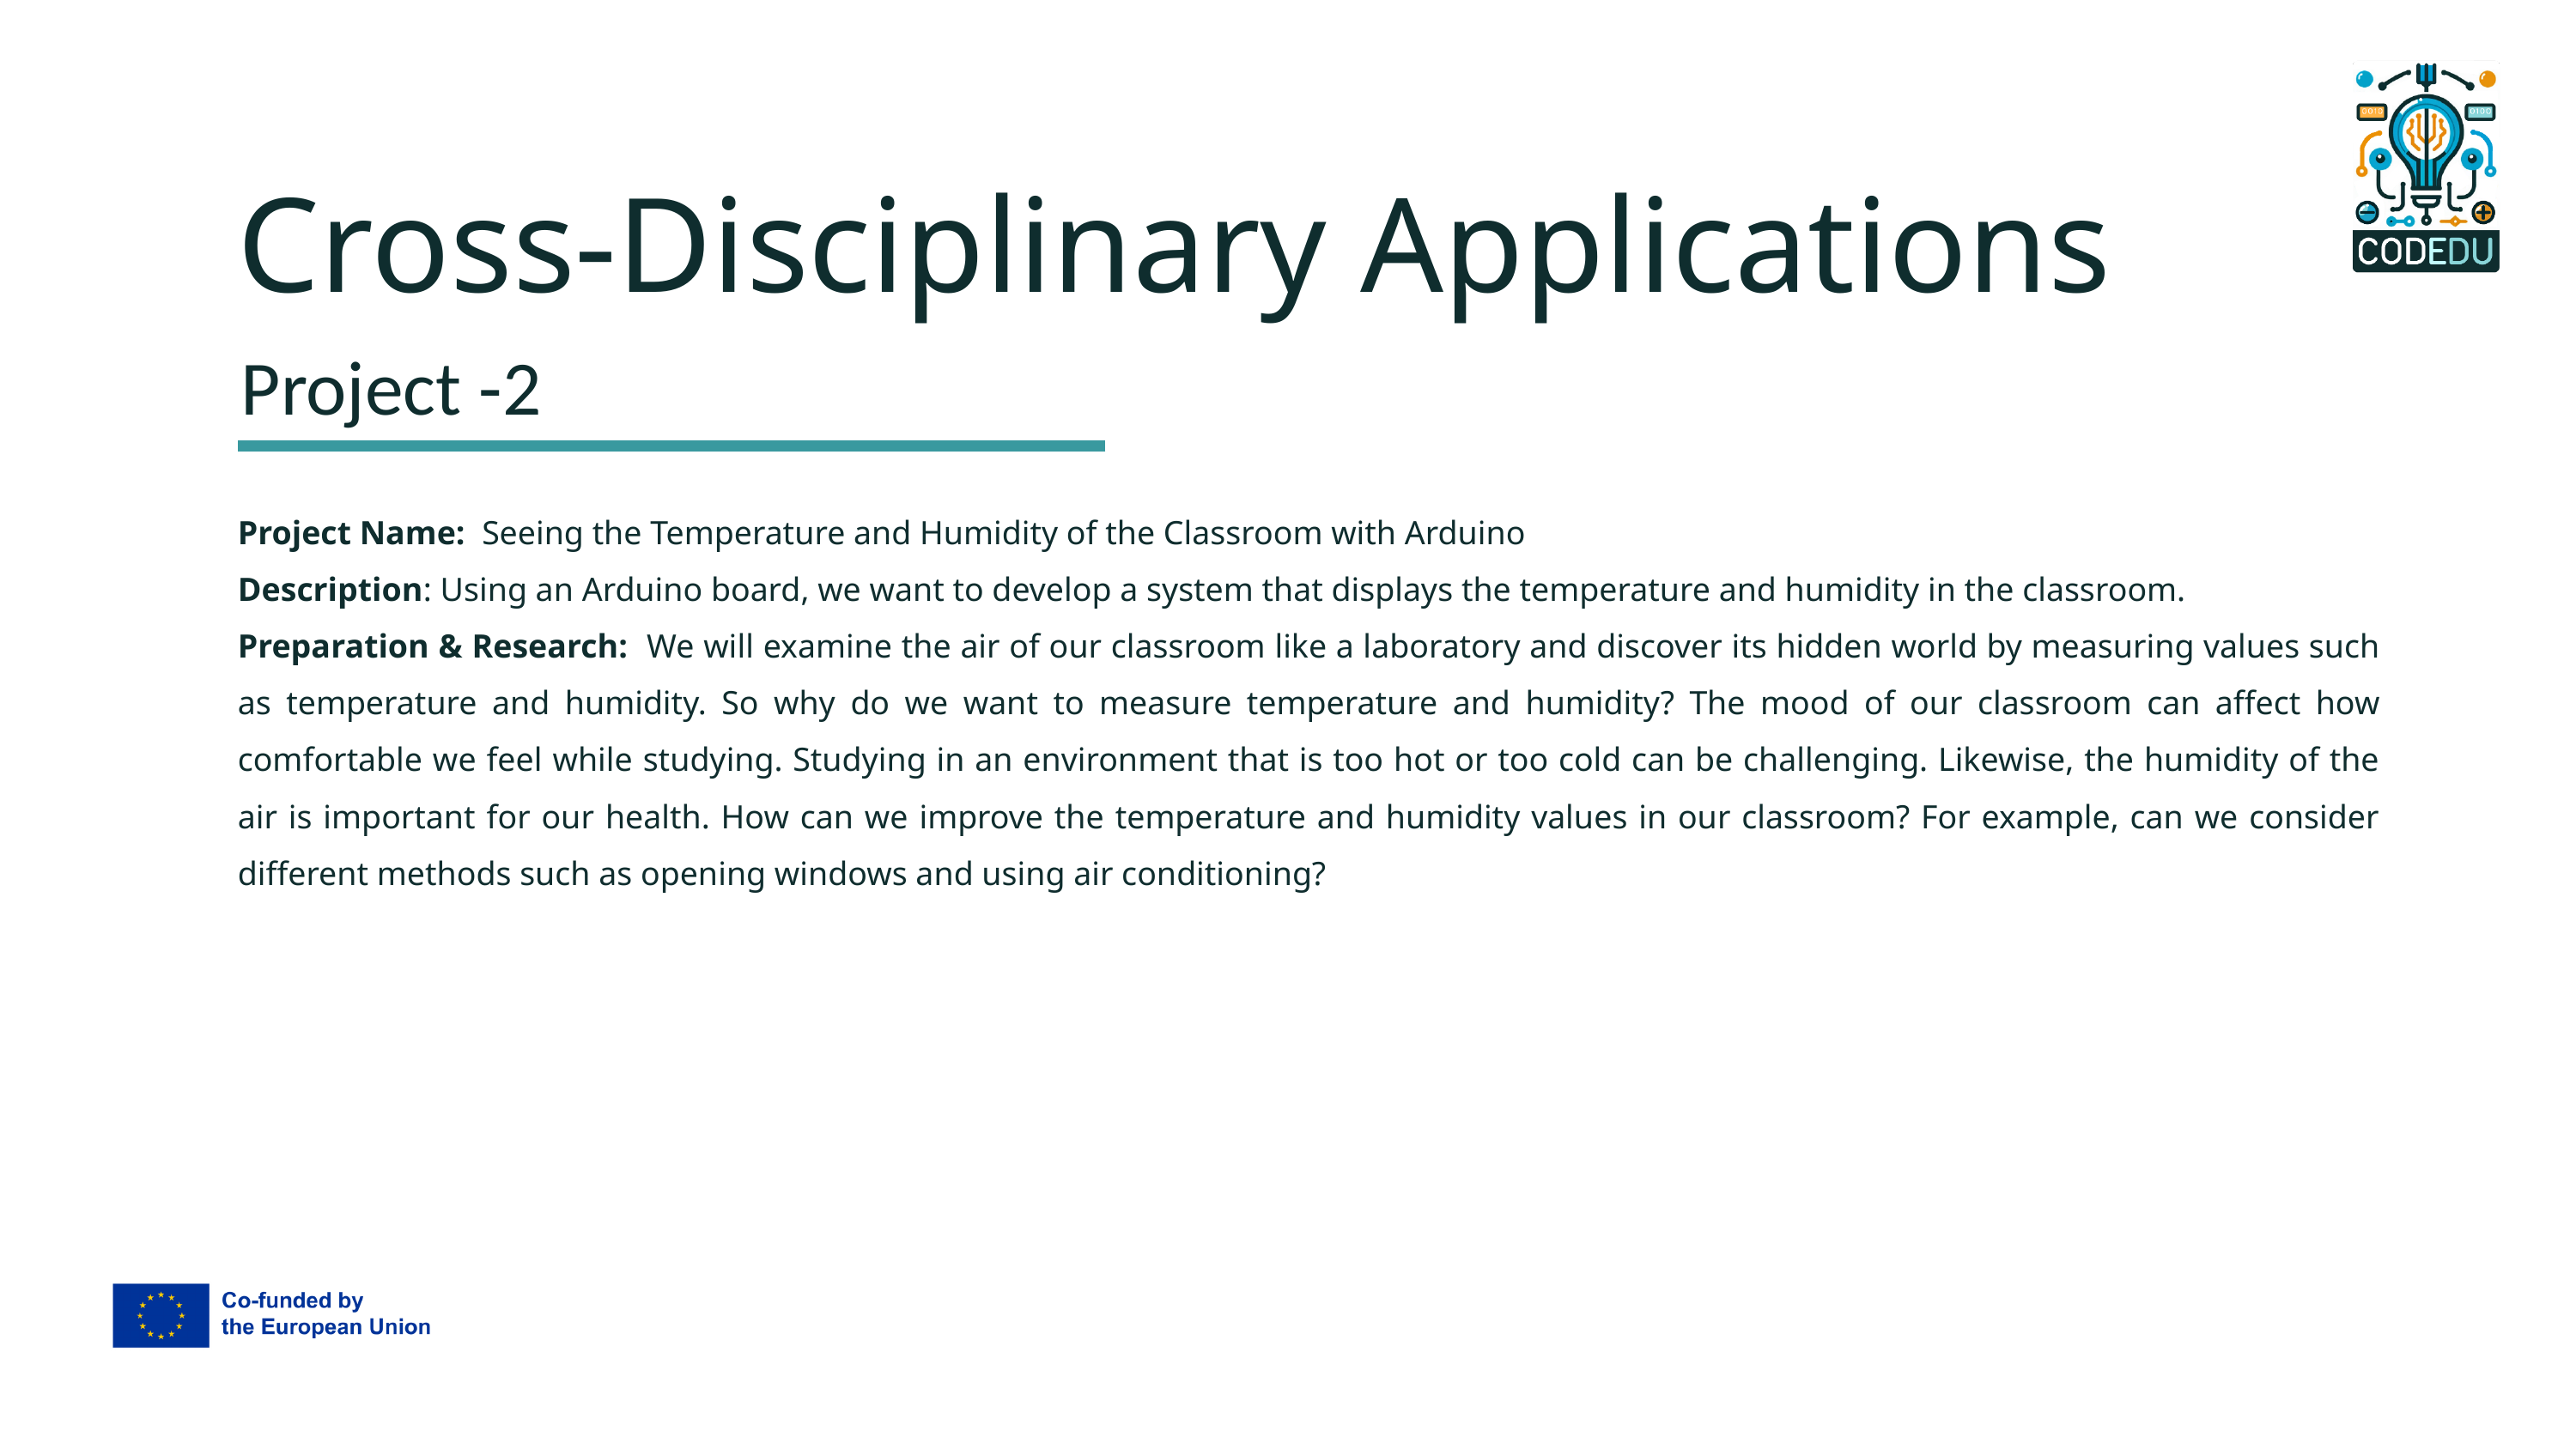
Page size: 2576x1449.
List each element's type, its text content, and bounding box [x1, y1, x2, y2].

text_box Project Name: Seeing the Temperature and Humidity of the Classroom with Arduino Description: Using an Arduino board, we want to develop a system that displays the temperature and humidity in the classroom. Preparation & Research: We will examine the air of our classroom like a laboratory and discover its hidden world by measuring values such as temperature and humidity. So why do we want to measure temperature and humidity? The mood of our classroom can affect how comfortable we feel while studying. Studying in an environment that is too hot or too cold can be challenging. Likewise, the humidity of the air is important for our health. How can we improve the temperature and humidity values in our classroom? For example, can we consider different methods such as opening windows and using air conditioning? [237, 494, 2382, 1063]
picture [2221, 0, 2576, 395]
text_box Cross-Disciplinary Applications [237, 146, 2217, 319]
text_box Project -2 [240, 301, 2396, 431]
text_box [107, 1278, 443, 1353]
